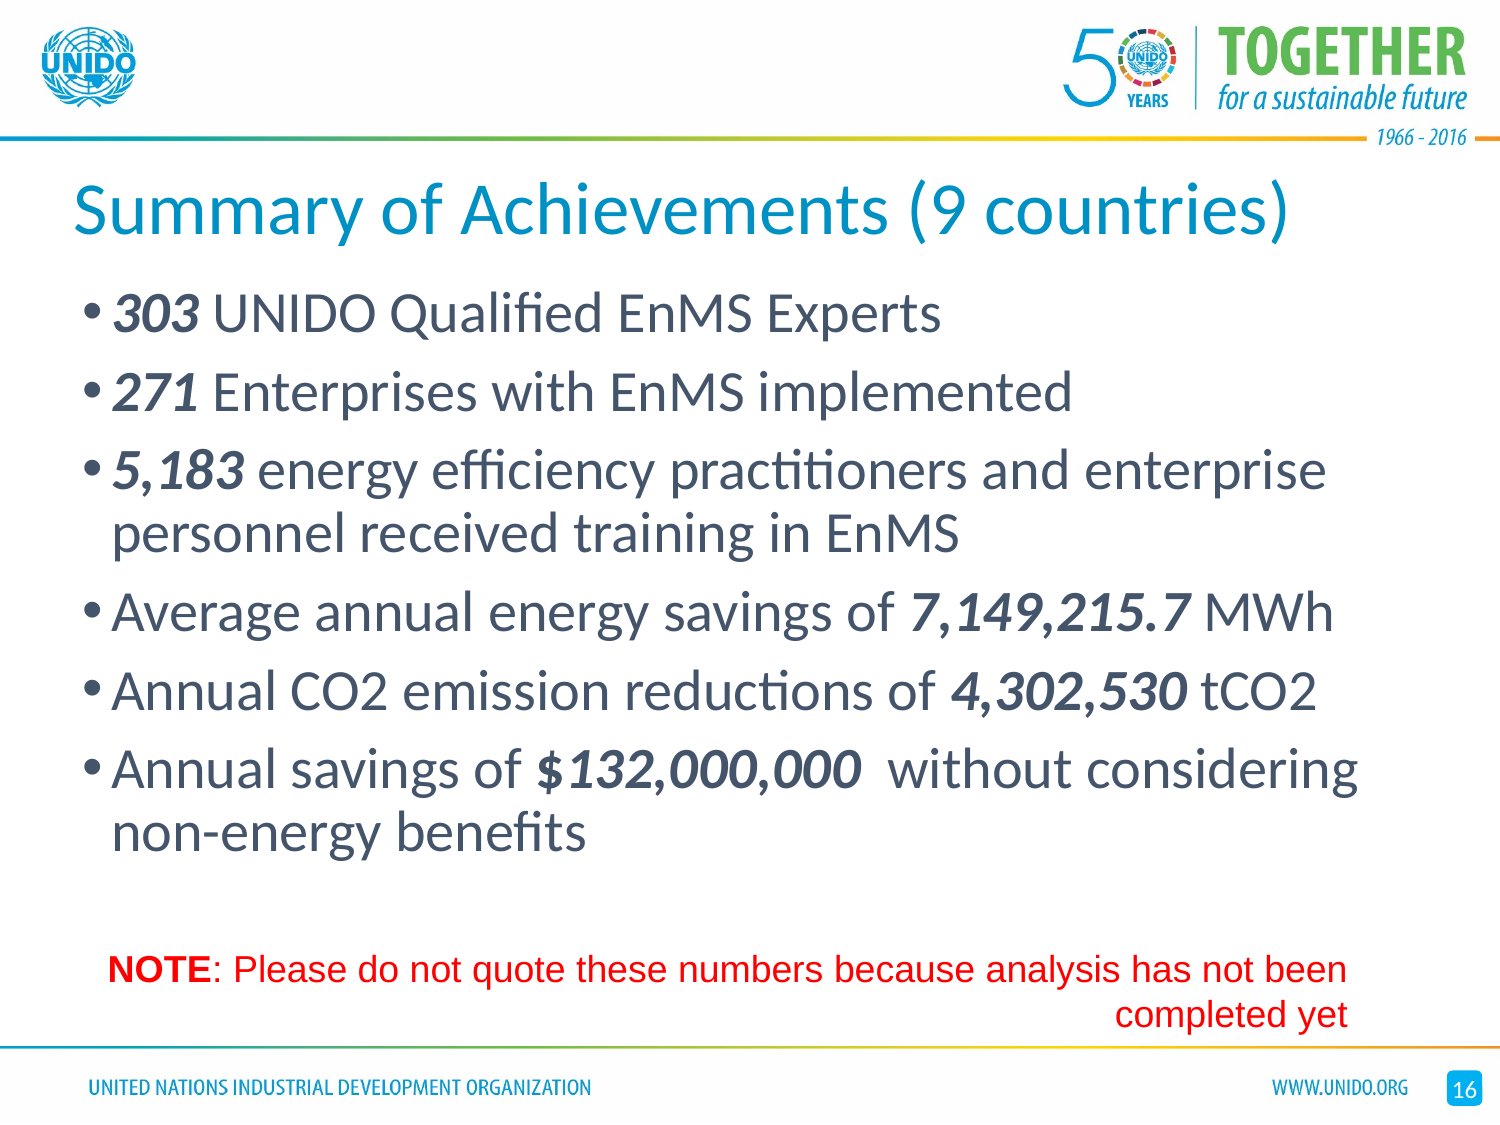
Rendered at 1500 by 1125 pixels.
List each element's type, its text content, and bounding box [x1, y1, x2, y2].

picture [0, 1046, 1500, 1122]
picture [0, 0, 1500, 147]
title Summary of Achievements (9 countries) [58, 162, 1441, 350]
list 303 UNIDO Qualified EnMS Experts 271 Enterprises with EnMS implemented 5,183 energy efficiency practitioners and enterprise personnel received training in EnMS Average annual energy savings of 7,149,215.7 MWh Annual CO2 emission reductions of 4,302,530 tCO2 Annual savings of $132,000,000 without considering non-energy benefits [67, 275, 1450, 996]
text_box NOTE: Please do not quote these numbers because analysis has not been completed yet [87, 937, 1363, 1043]
